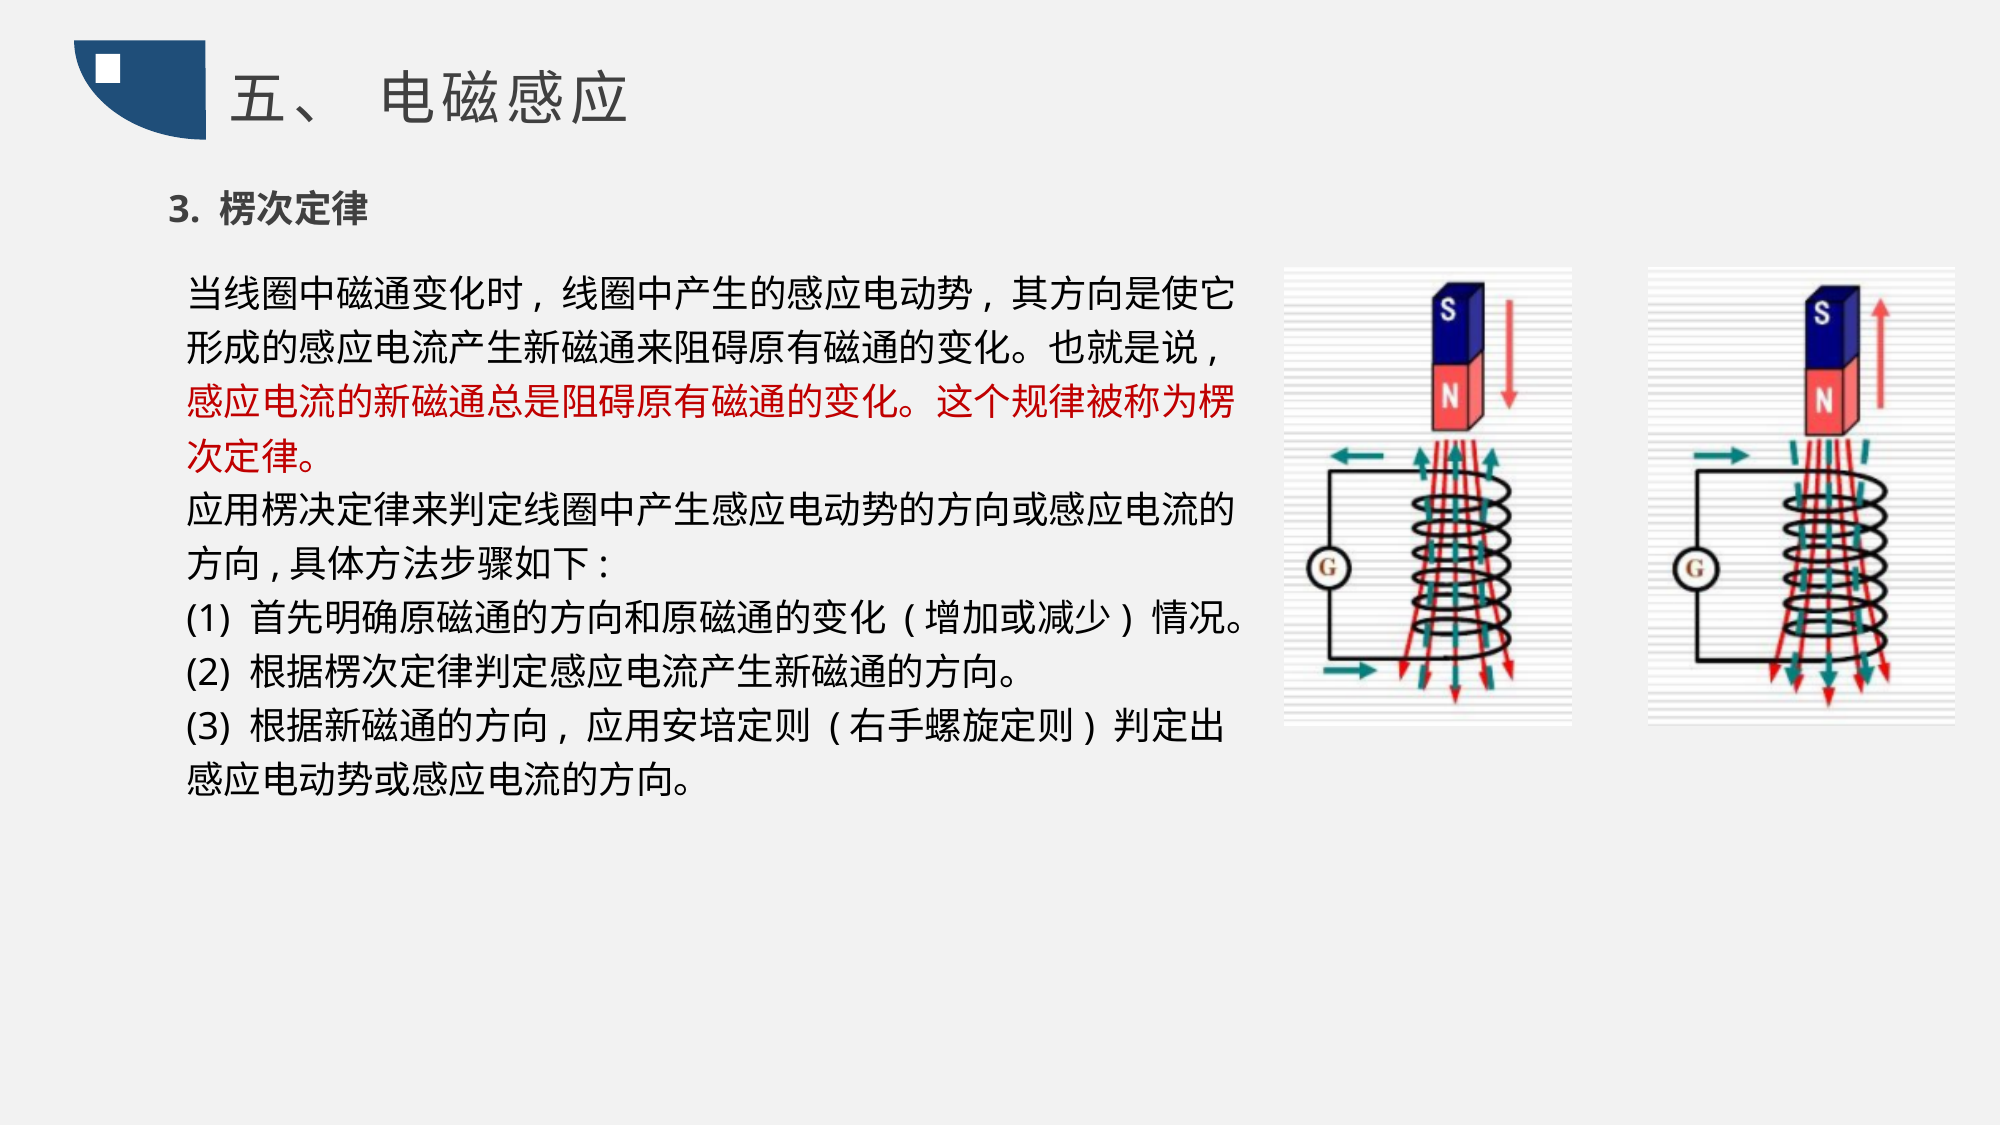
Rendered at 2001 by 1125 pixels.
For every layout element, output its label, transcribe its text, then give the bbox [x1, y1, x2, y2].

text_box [74, 0, 1070, 140]
text_box 当线圈中磁通变化时, 线圈中产生的感应电动势, 其方向是使它形成的感应电流产生新磁通来阻碍原有磁通的变化。也就是说, 感应电流的新磁通总是阻碍原有磁通的变化。这个规律被称为楞次定律。 应用楞决定律来判定线圈中产生感应电动势的方向或感应电流的方向,具体方法步骤如下: (1) 首先明确原磁通的方向和原磁通的变化 (增加或减少) 情况。 (2) 根据楞次定律判定感应电流产生新磁通的方向。 (3) 根据新磁通的方向, 应用安培定则 (右手螺旋定则) 判定出感应电动势或感应电流的方向。 [171, 254, 1257, 809]
picture [1284, 267, 1573, 726]
text_box 3. 楞次定律 [153, 155, 1921, 238]
picture [1648, 267, 1955, 726]
